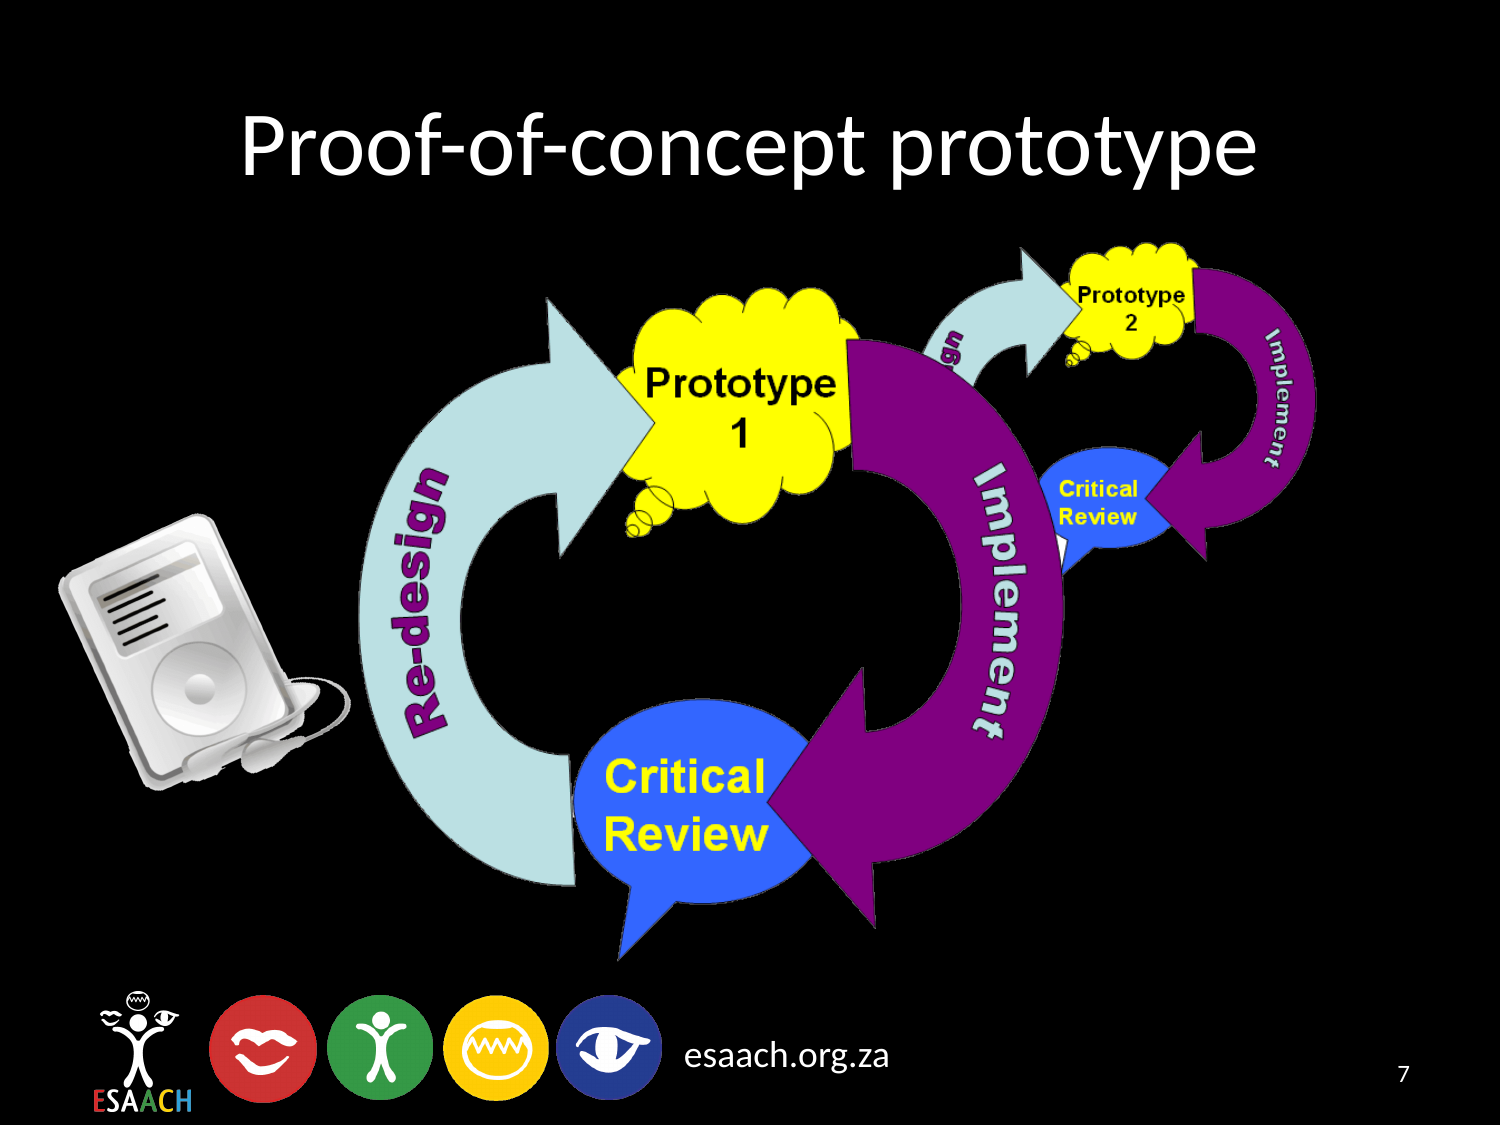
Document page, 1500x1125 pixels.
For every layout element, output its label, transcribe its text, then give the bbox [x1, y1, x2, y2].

picture [209, 995, 317, 1103]
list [353, 226, 1323, 970]
picture [327, 995, 433, 1100]
picture [94, 991, 191, 1112]
picture [50, 487, 353, 818]
picture [556, 995, 662, 1100]
title Proof-of-concept prototype [75, 45, 1425, 233]
slide_number 7 [1074, 1042, 1425, 1103]
picture [443, 995, 549, 1101]
